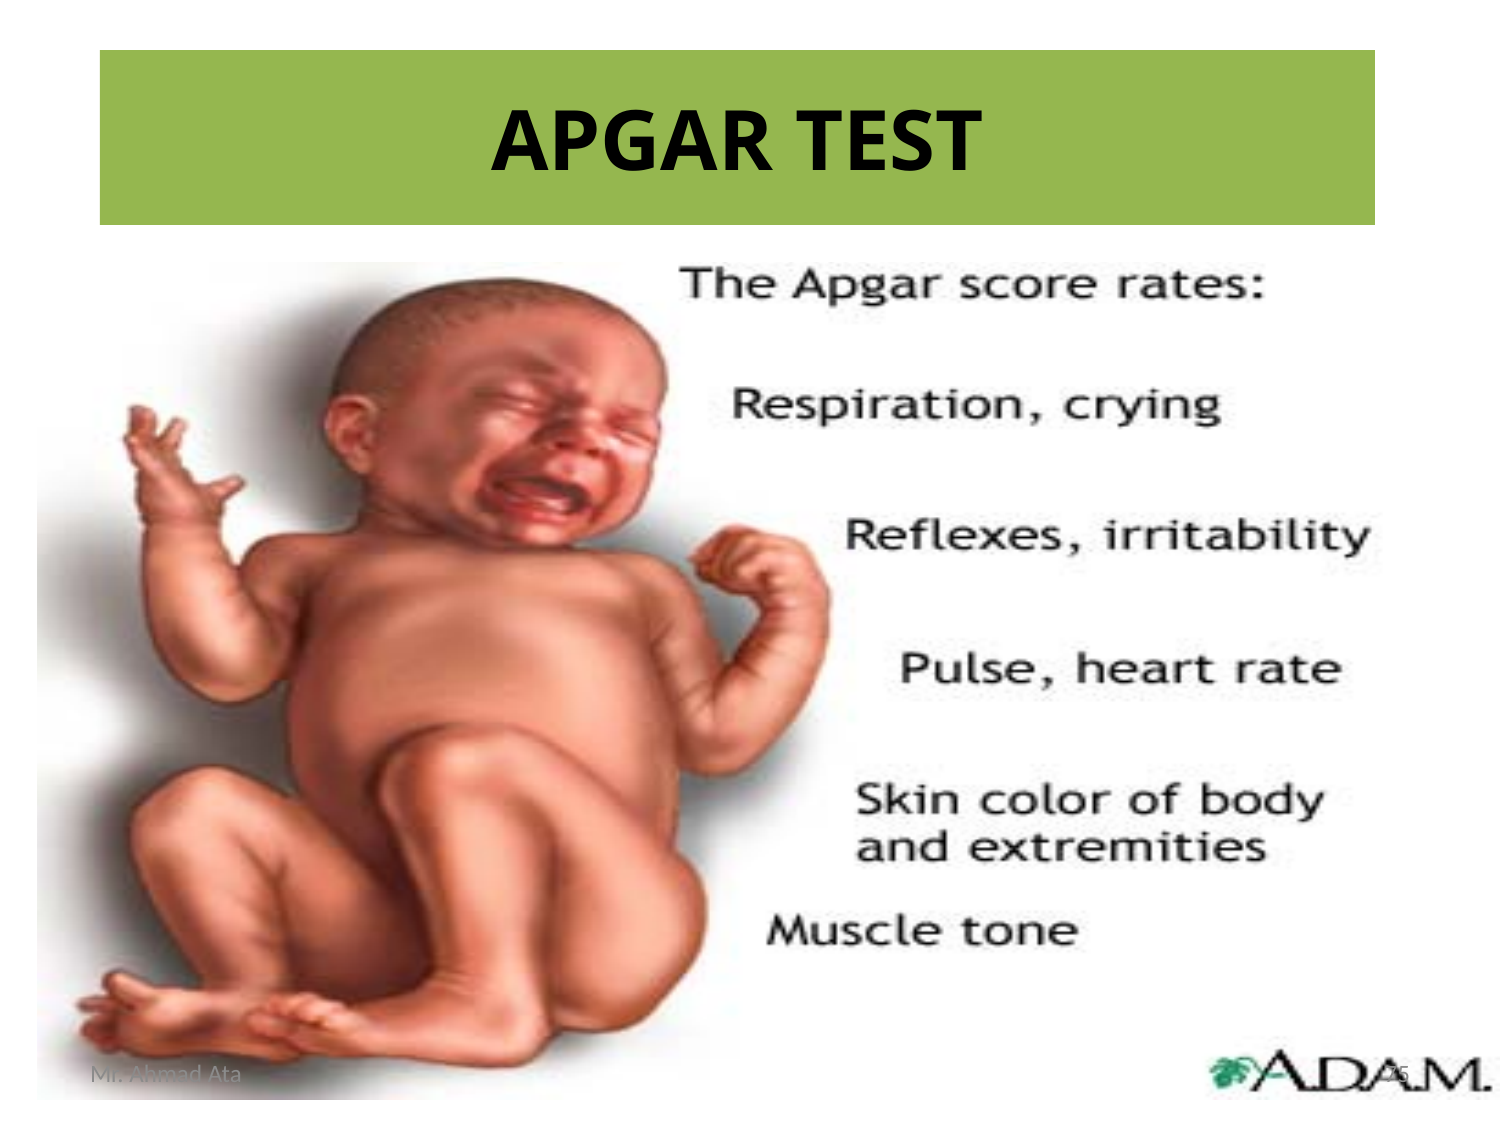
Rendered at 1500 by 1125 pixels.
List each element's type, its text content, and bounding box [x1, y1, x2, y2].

title APGAR TEST [99, 50, 1375, 225]
picture [37, 262, 1500, 1101]
